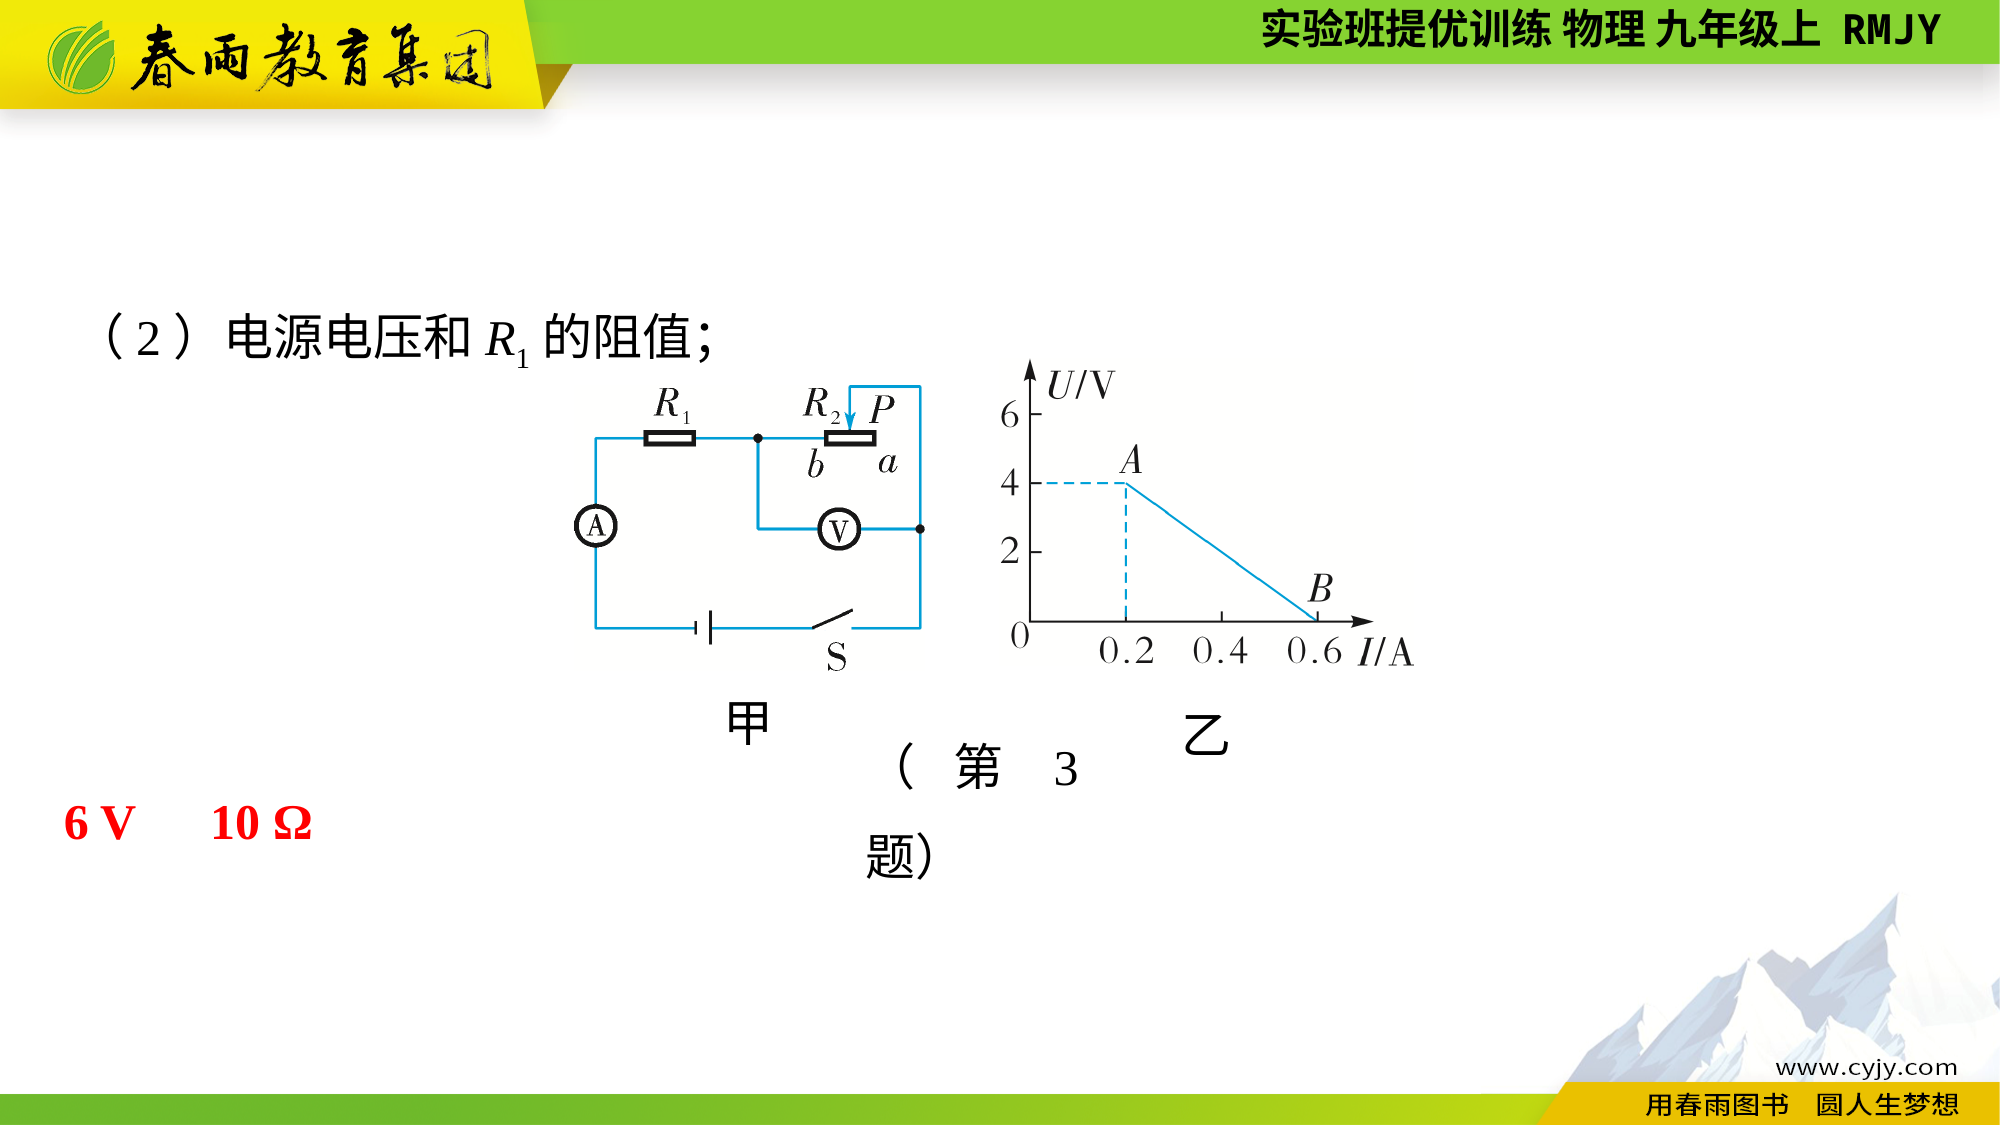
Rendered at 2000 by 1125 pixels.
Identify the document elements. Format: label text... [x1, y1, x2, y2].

picture [0, 0, 2000, 1125]
text_box （第3题） [850, 697, 1106, 803]
text_box 6 V 10 Ω [48, 782, 328, 857]
text_box 乙 [1166, 674, 1247, 771]
list （2）电源电压和R1的阻值； [59, 264, 1944, 359]
text_box 甲 [709, 680, 789, 759]
